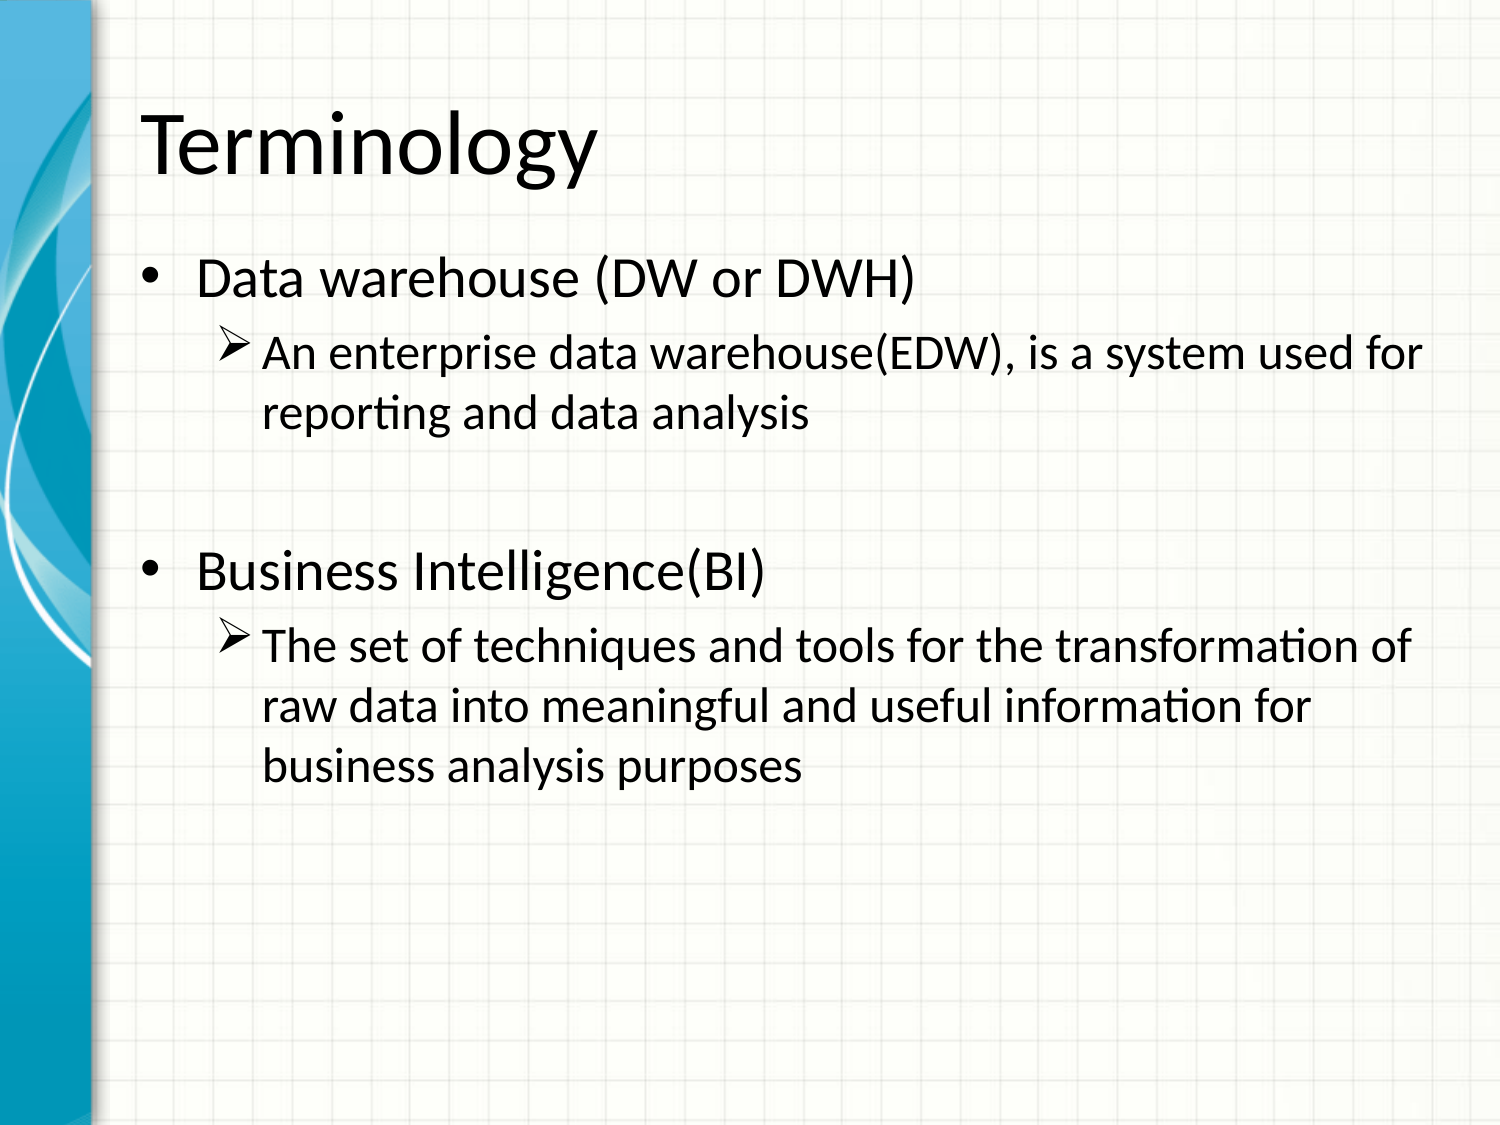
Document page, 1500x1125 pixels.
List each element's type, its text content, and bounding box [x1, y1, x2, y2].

title Terminology [125, 44, 1450, 231]
picture [0, 0, 1500, 1125]
list Data warehouse (DW or DWH) An enterprise data warehouse(EDW), is a system used for reporting and data analysis Business Intelligence(BI) The set of techniques and tools for the transformation of raw data into meaningful and useful information for business analysis purposes [125, 231, 1450, 995]
